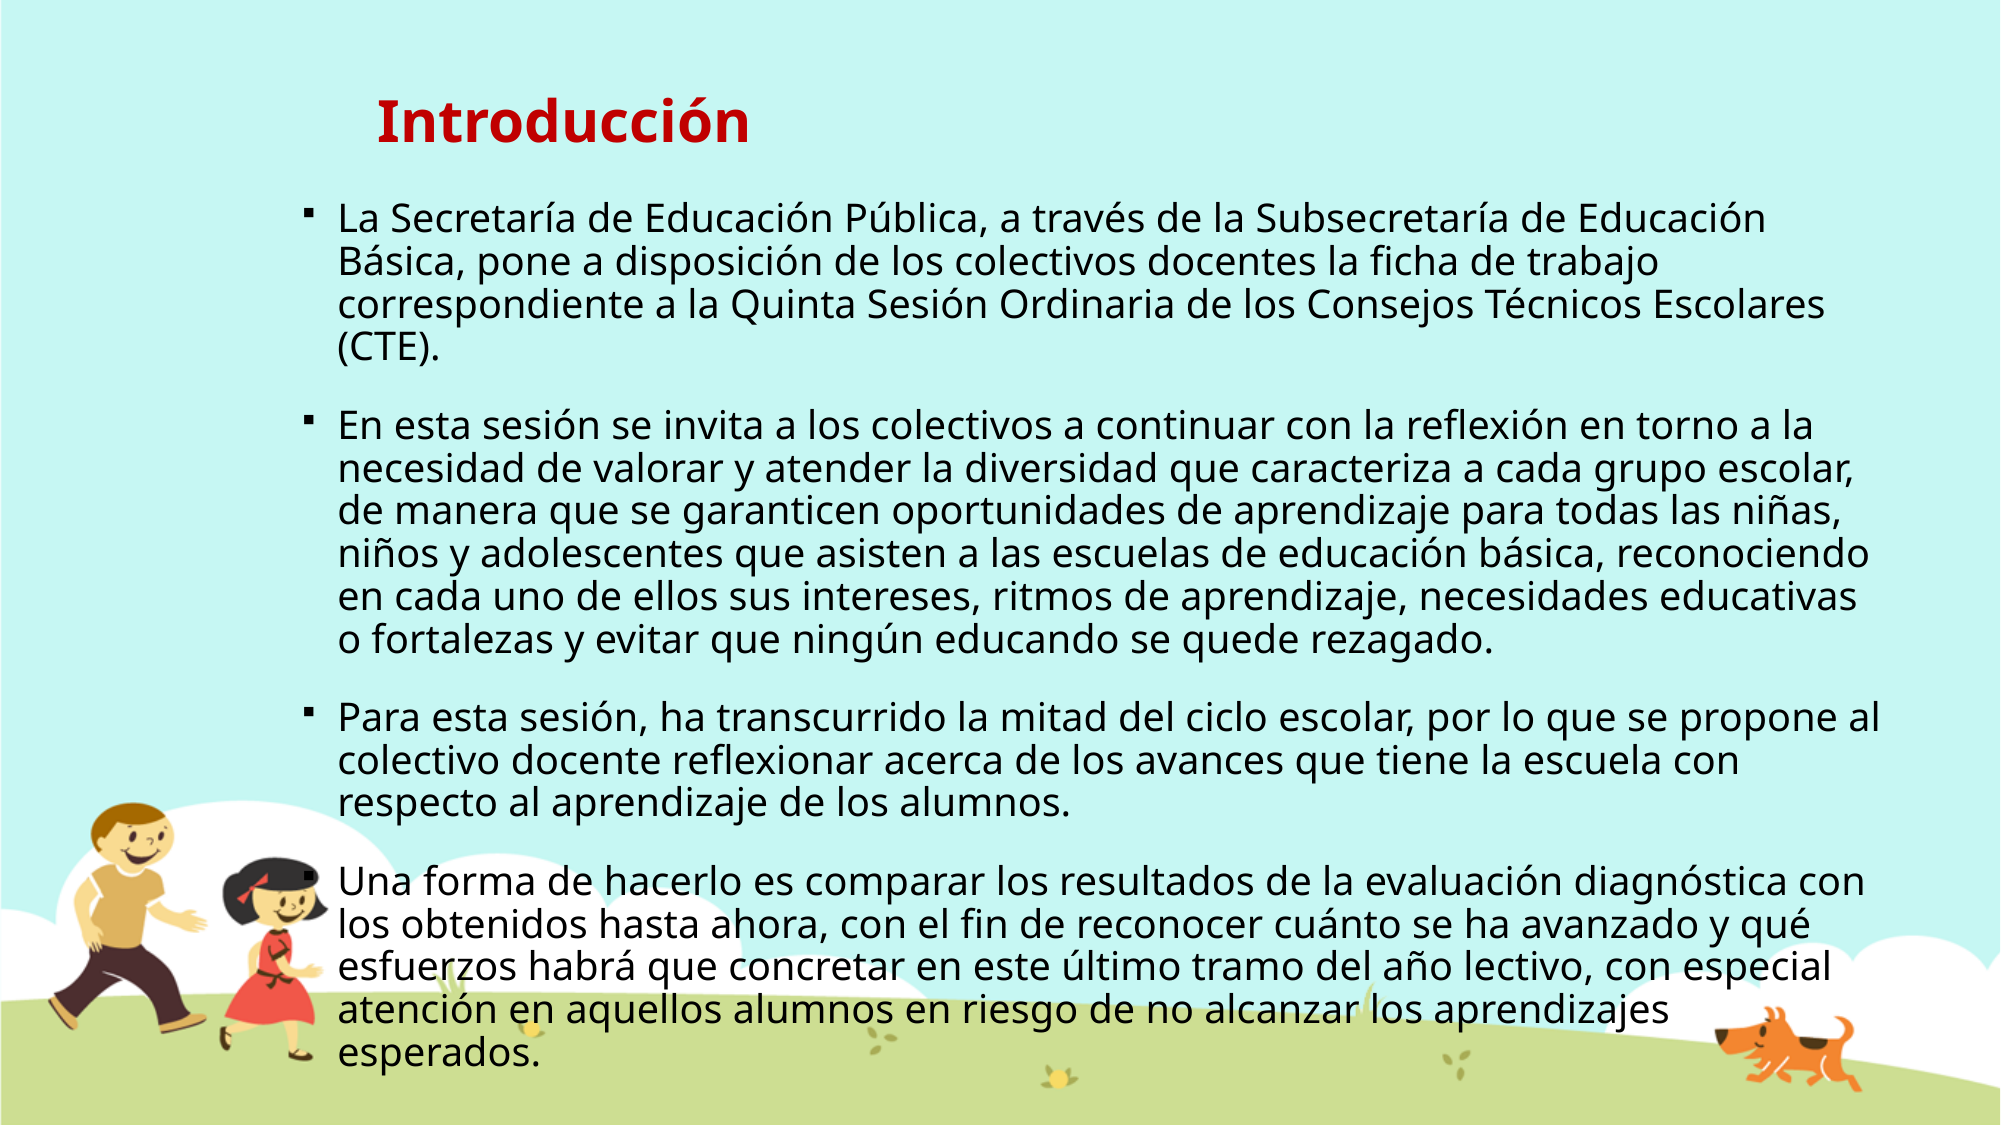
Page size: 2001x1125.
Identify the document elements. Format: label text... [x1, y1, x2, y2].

picture [0, 0, 2001, 1125]
list La Secretaría de Educación Pública, a través de la Subsecretaría de Educación Básica, pone a disposición de los colectivos docentes la ficha de trabajo correspondiente a la Quinta Sesión Ordinaria de los Consejos Técnicos Escolares (CTE). En esta sesión se invita a los colectivos a continuar con la reflexión en torno a la necesidad de valorar y atender la diversidad que caracteriza a cada grupo escolar, de manera que se garanticen oportunidades de aprendizaje para todas las niñas, niños y adolescentes que asisten a las escuelas de educación básica, reconociendo en cada uno de ellos sus intereses, ritmos de aprendizaje, necesidades educativas o fortalezas y evitar que ningún educando se quede rezagado. Para esta sesión, ha transcurrido la mitad del ciclo escolar, por lo que se propone al colectivo docente reflexionar acerca de los avances que tiene la escuela con respecto al aprendizaje de los alumnos. Una forma de hacerlo es comparar los resultados de la evaluación diagnóstica con los obtenidos hasta ahora, con el fin de reconocer cuánto se ha avanzado y qué esfuerzos habrá que concretar en este último tramo del año lectivo, con especial atención en aquellos alumnos en riesgo de no alcanzar los aprendizajes esperados. [279, 190, 1900, 1112]
title Introducción [362, 50, 1900, 163]
